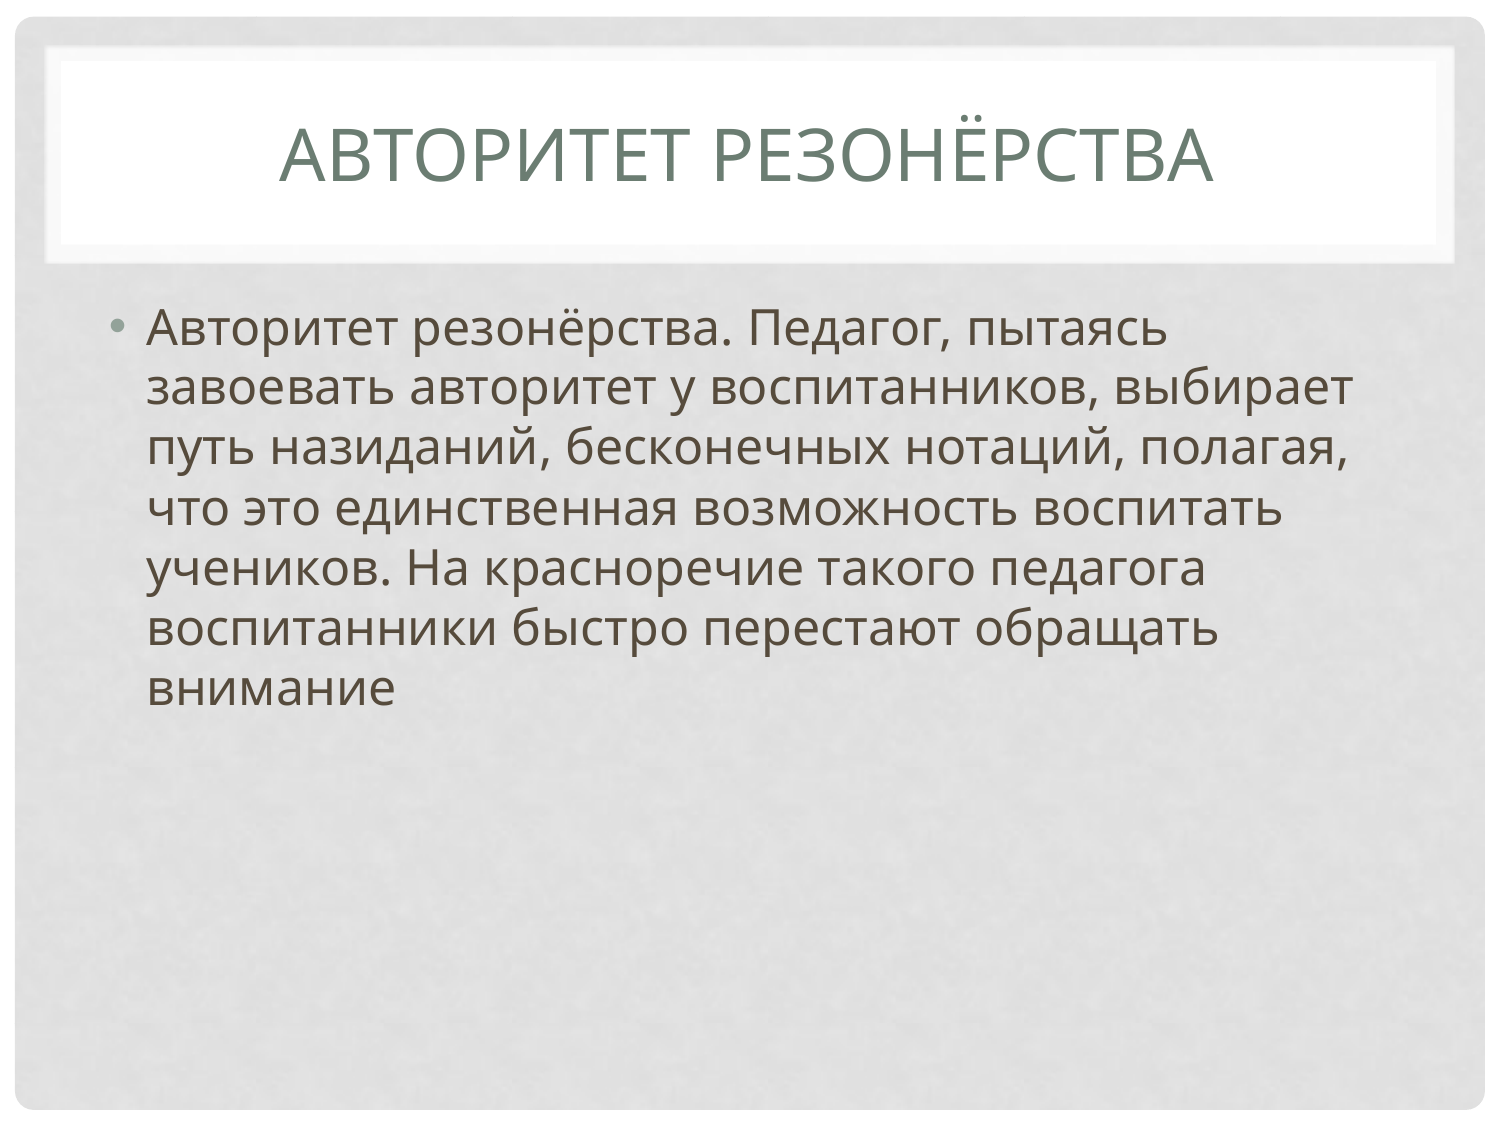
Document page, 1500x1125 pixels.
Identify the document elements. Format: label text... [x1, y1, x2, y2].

list Авторитет резонёрства. Педагог, пытаясь завоевать авторитет у воспитанников, выбирает путь назиданий, бесконечных нотаций, полагая, что это единственная возможность воспитать учеников. На красноречие такого педагога воспитанники быстро перестают обращать внимание [75, 287, 1425, 1005]
title Авторитет резонёрства [69, 66, 1425, 238]
